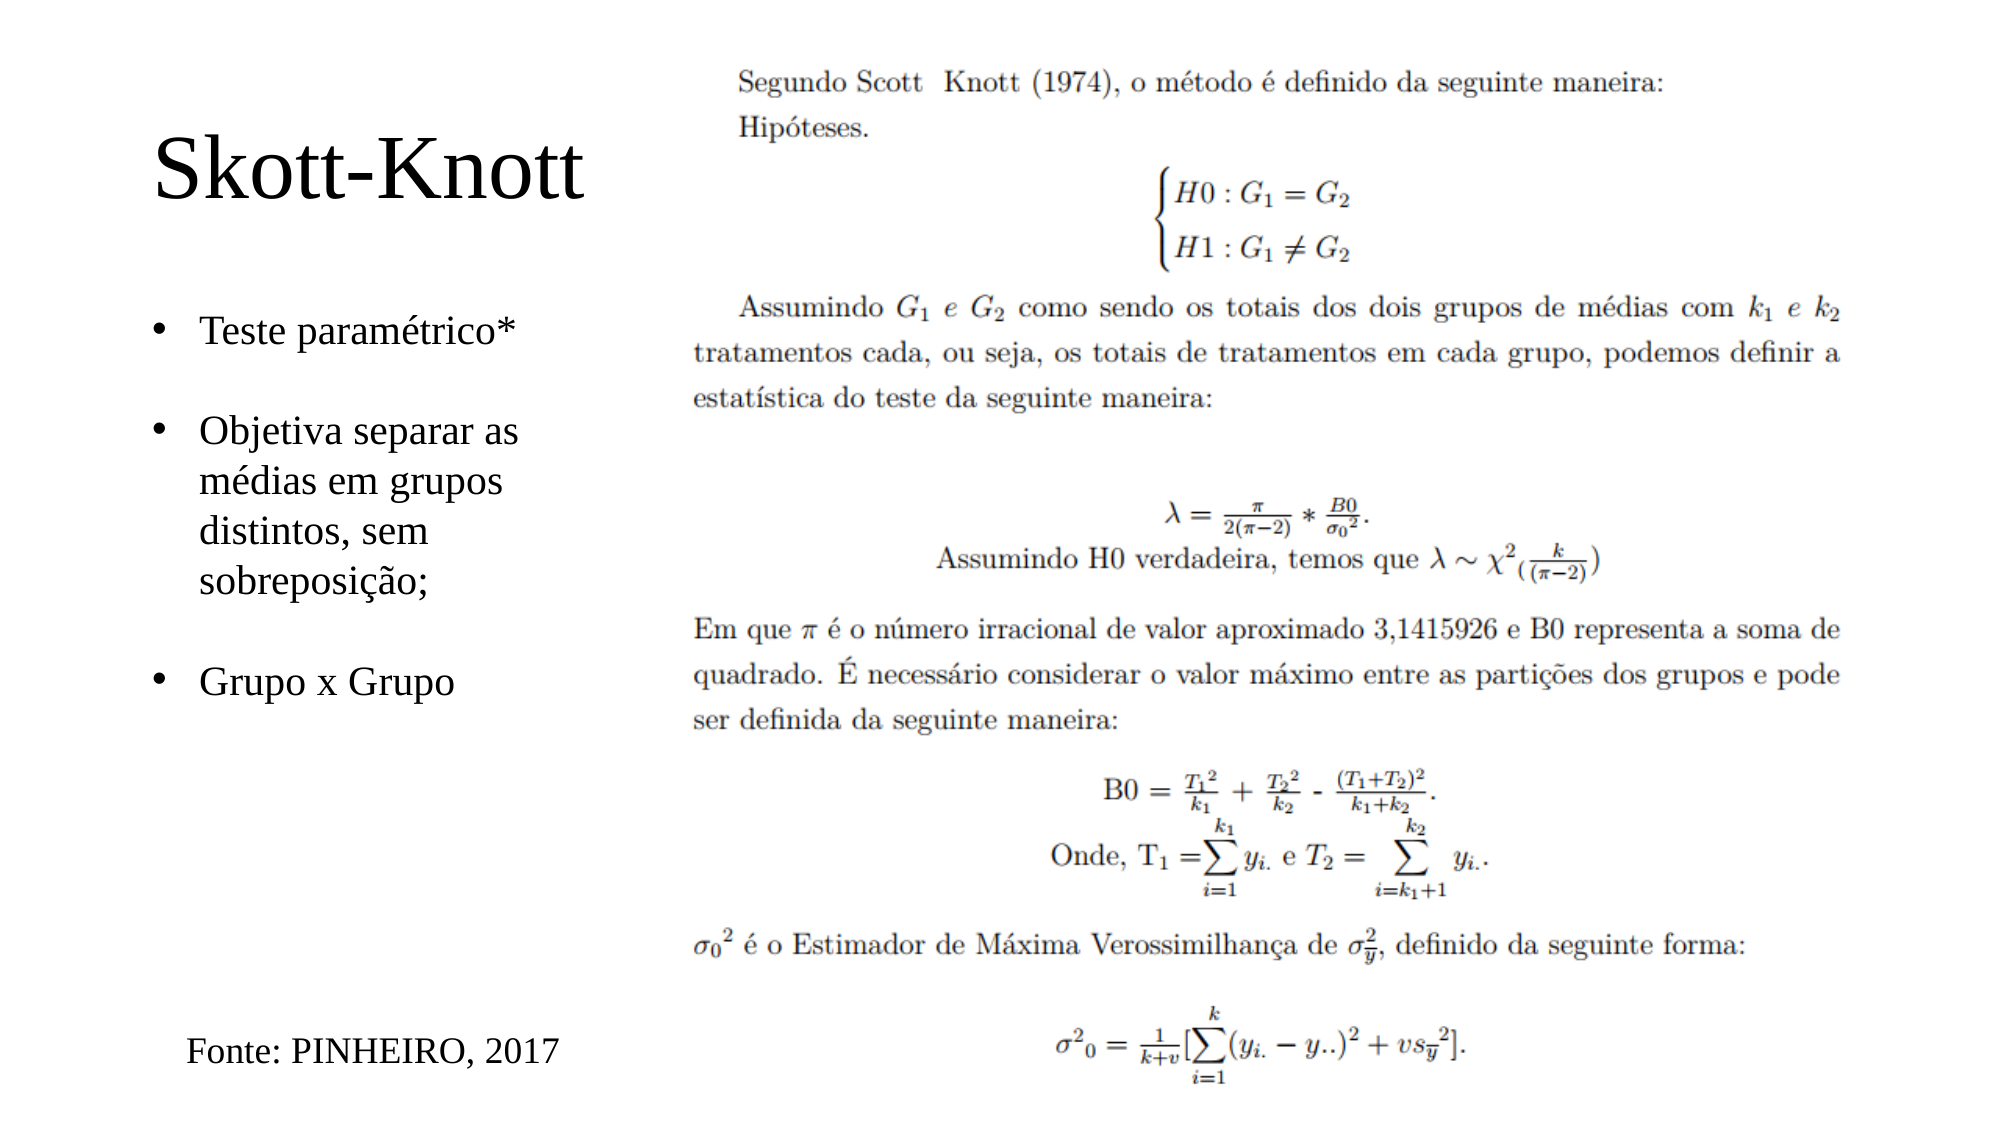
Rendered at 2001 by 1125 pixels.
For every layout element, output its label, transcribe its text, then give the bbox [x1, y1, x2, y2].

text_box Fonte: PINHEIRO, 2017 [171, 1018, 575, 1079]
picture [1019, 998, 1490, 1100]
text_box Teste paramétrico* Objetiva separar as médias em grupos distintos, sem sobreposição; Grupo x Grupo [137, 295, 641, 761]
picture [641, 59, 1914, 975]
title Skott-Knott [137, 59, 641, 278]
